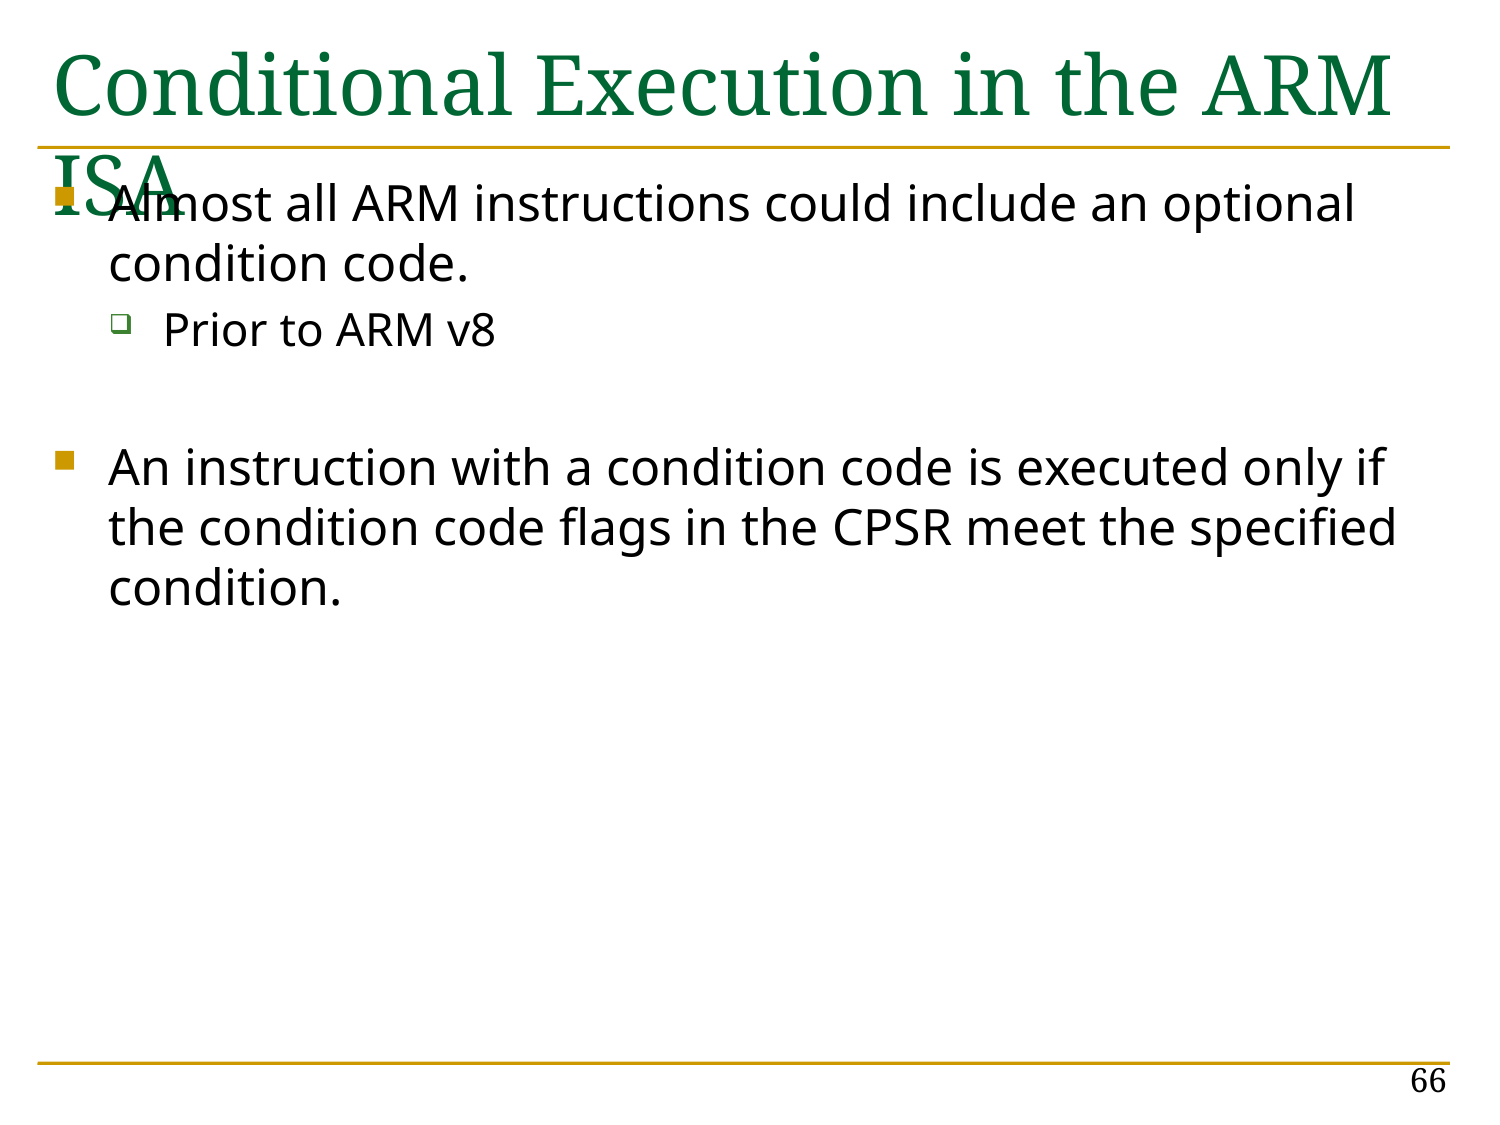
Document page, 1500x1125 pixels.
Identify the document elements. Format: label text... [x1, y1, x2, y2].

title Conditional Execution in the ARM ISA [37, 24, 1450, 163]
list Almost all ARM instructions could include an optional condition code. Prior to ARM v8 An instruction with a condition code is executed only if the condition code flags in the CPSR meet the specified condition. [37, 163, 1450, 1016]
slide_number 66 [1111, 1036, 1462, 1112]
